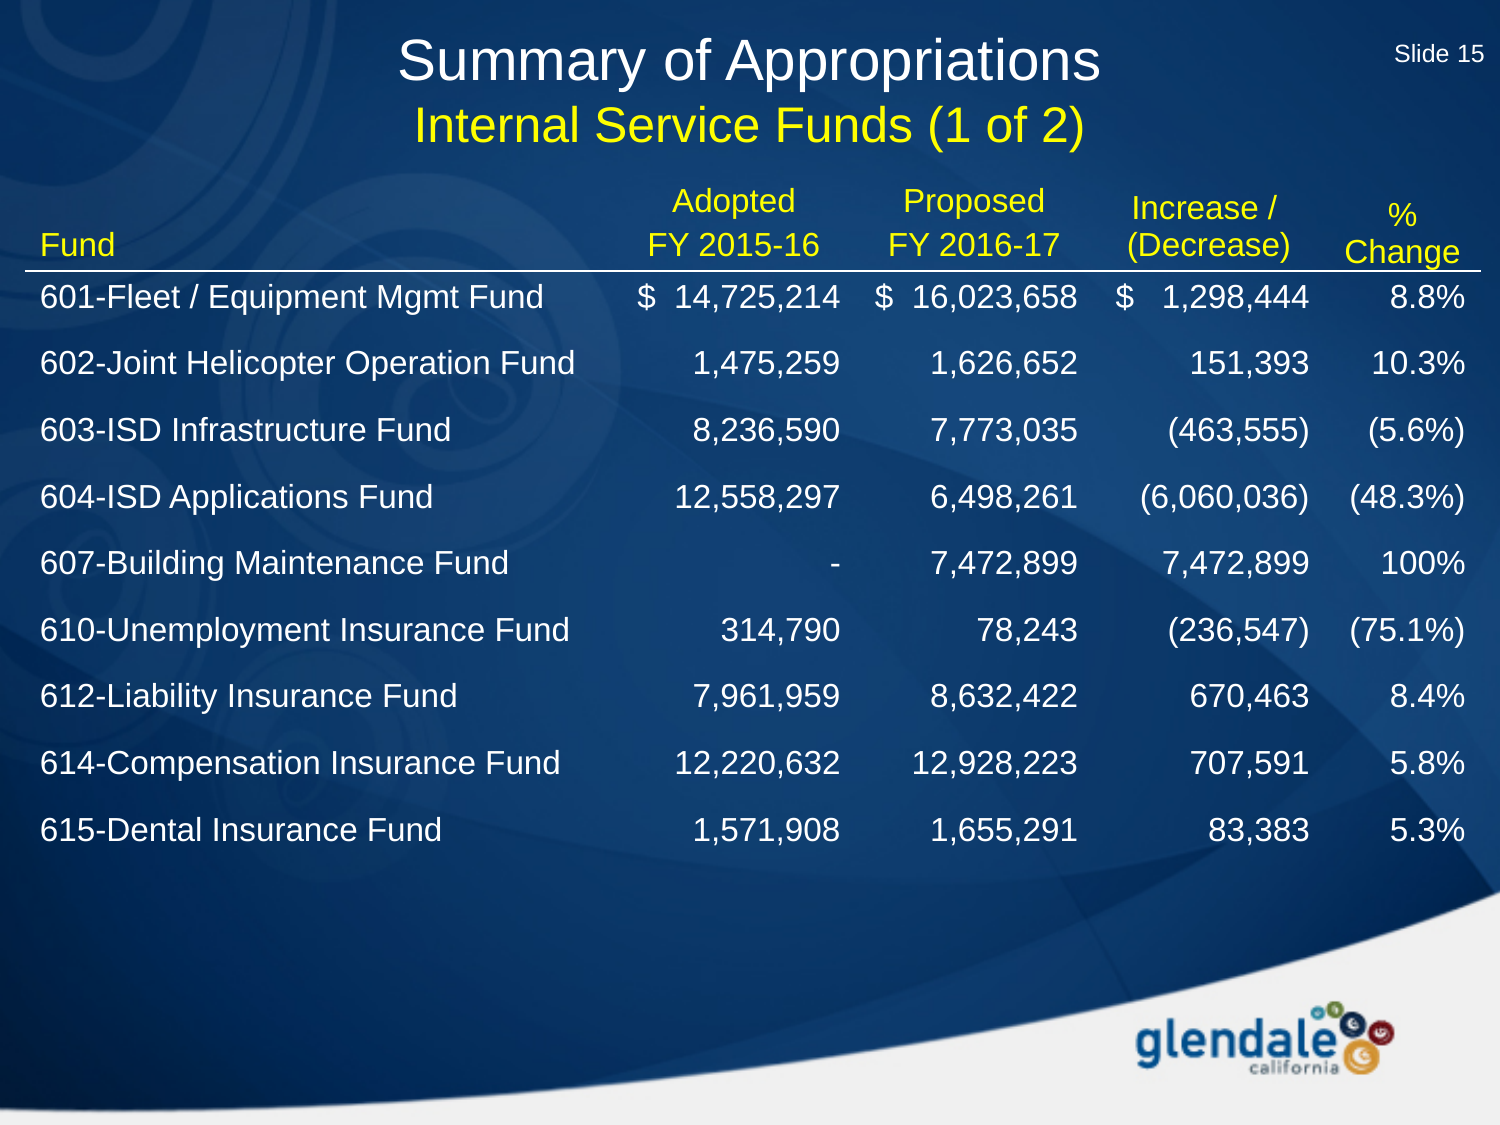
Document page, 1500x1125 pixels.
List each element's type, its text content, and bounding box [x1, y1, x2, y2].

table_cell 601-Fleet / Equipment Mgmt Fund [25, 272, 612, 337]
table_cell 5.8% [1325, 737, 1481, 804]
table_cell $ 16,023,658 [856, 272, 1093, 337]
table_cell 7,472,899 [1093, 537, 1325, 604]
table_header Increase / (Decrease) [1093, 175, 1325, 270]
table_cell 5.3% [1325, 804, 1481, 870]
table_cell 8.4% [1325, 670, 1481, 737]
table_cell 8,236,590 [612, 404, 856, 471]
table_cell 603-ISD Infrastructure Fund [25, 404, 612, 471]
title Summary of Appropriations Internal Service Funds (1 of 2) [50, 37, 1450, 138]
table_cell (463,555) [1093, 404, 1325, 471]
table_cell 1,475,259 [612, 337, 856, 404]
table_cell $ 14,725,214 [612, 272, 856, 337]
table_cell 151,393 [1093, 337, 1325, 404]
table_cell 604-ISD Applications Fund [25, 471, 612, 537]
table_cell (236,547) [1093, 604, 1325, 670]
table_cell 7,472,899 [856, 537, 1093, 604]
slide_number Slide 15 [1149, 0, 1500, 75]
table_cell 7,773,035 [856, 404, 1093, 471]
picture [0, 0, 1500, 1125]
table_cell (5.6%) [1325, 404, 1481, 471]
table_header Fund [25, 175, 612, 270]
table_cell - [612, 537, 856, 604]
table_cell 1,626,652 [856, 337, 1093, 404]
table_cell 615-Dental Insurance Fund [25, 804, 612, 870]
table_cell 8.8% [1325, 272, 1481, 337]
table_cell 12,220,632 [612, 737, 856, 804]
table_cell 612-Liability Insurance Fund [25, 670, 612, 737]
table_cell 100% [1325, 537, 1481, 604]
table_cell 8,632,422 [856, 670, 1093, 737]
table_cell 314,790 [612, 604, 856, 670]
table_header Adopted FY 2015-16 [612, 175, 856, 270]
table_cell 1,571,908 [612, 804, 856, 870]
table_cell 12,928,223 [856, 737, 1093, 804]
table_cell 614-Compensation Insurance Fund [25, 737, 612, 804]
table_cell 83,383 [1093, 804, 1325, 870]
table_cell 602-Joint Helicopter Operation Fund [25, 337, 612, 404]
table_cell (48.3%) [1325, 471, 1481, 537]
table_cell 670,463 [1093, 670, 1325, 737]
table_cell 607-Building Maintenance Fund [25, 537, 612, 604]
table_cell (75.1%) [1325, 604, 1481, 670]
table_cell 78,243 [856, 604, 1093, 670]
table_cell 10.3% [1325, 337, 1481, 404]
table_cell $ 1,298,444 [1093, 272, 1325, 337]
table_header Proposed FY 2016-17 [856, 175, 1093, 270]
table_cell 12,558,297 [612, 471, 856, 537]
table_header % Change [1325, 175, 1481, 270]
table_cell 610-Unemployment Insurance Fund [25, 604, 612, 670]
table_cell 6,498,261 [856, 471, 1093, 537]
table_cell (6,060,036) [1093, 471, 1325, 537]
table_cell 707,591 [1093, 737, 1325, 804]
table_cell 7,961,959 [612, 670, 856, 737]
table_cell 1,655,291 [856, 804, 1093, 870]
